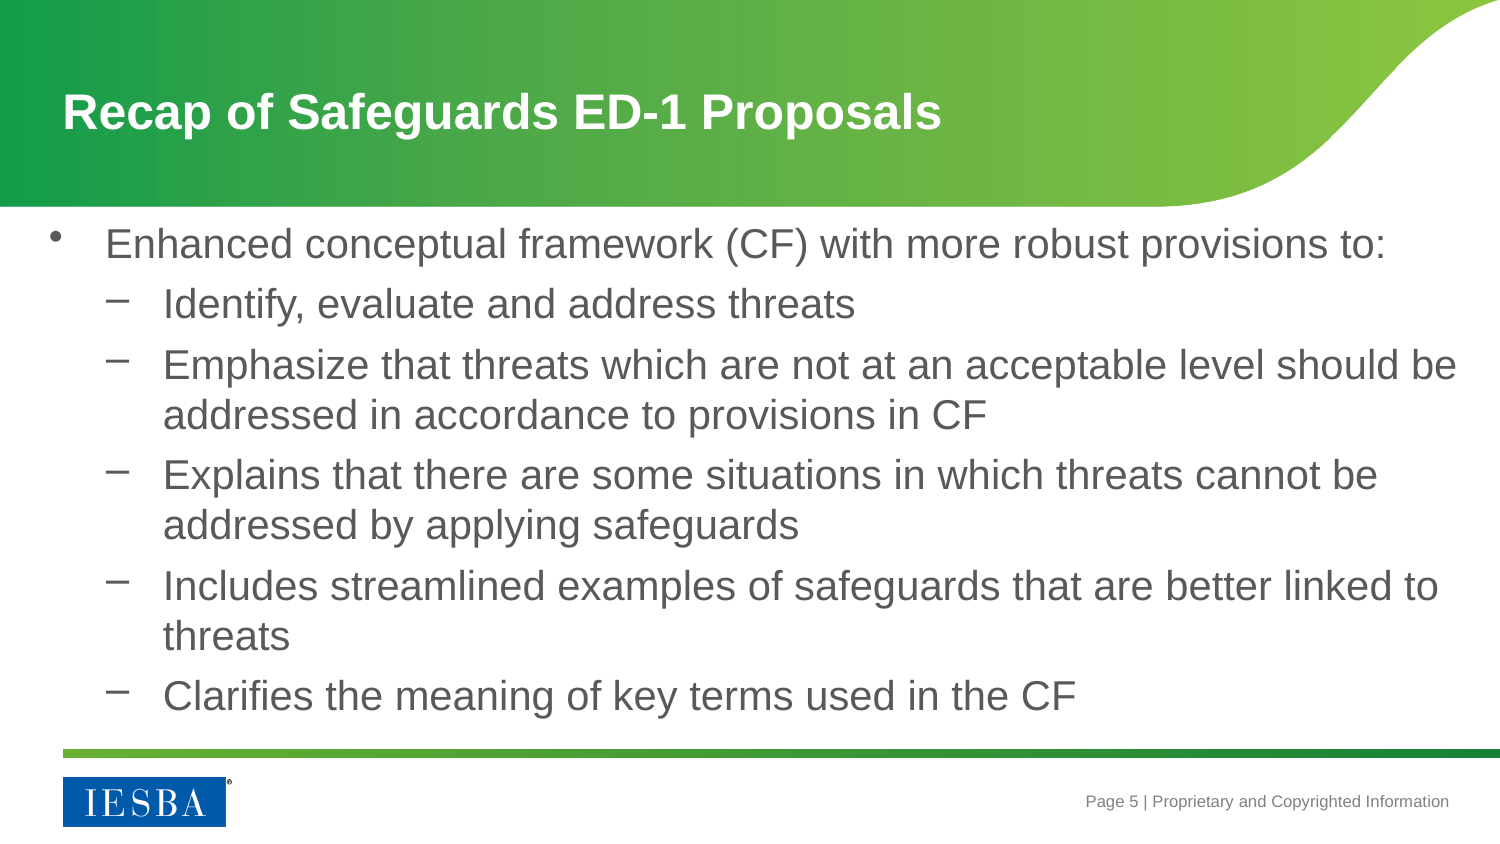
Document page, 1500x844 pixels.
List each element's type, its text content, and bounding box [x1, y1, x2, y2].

picture [0, 0, 1500, 207]
title Recap of Safeguards ED-1 Proposals [62, 46, 1350, 172]
list Enhanced conceptual framework (CF) with more robust provisions to: Identify, evaluate and address threats Emphasize that threats which are not at an acceptable level should be addressed in accordance to provisions in CF Explains that there are some situations in which threats cannot be addressed by applying safeguards Includes streamlined examples of safeguards that are better linked to threats Clarifies the meaning of key terms used in the CF [33, 209, 1500, 747]
picture [63, 777, 232, 827]
